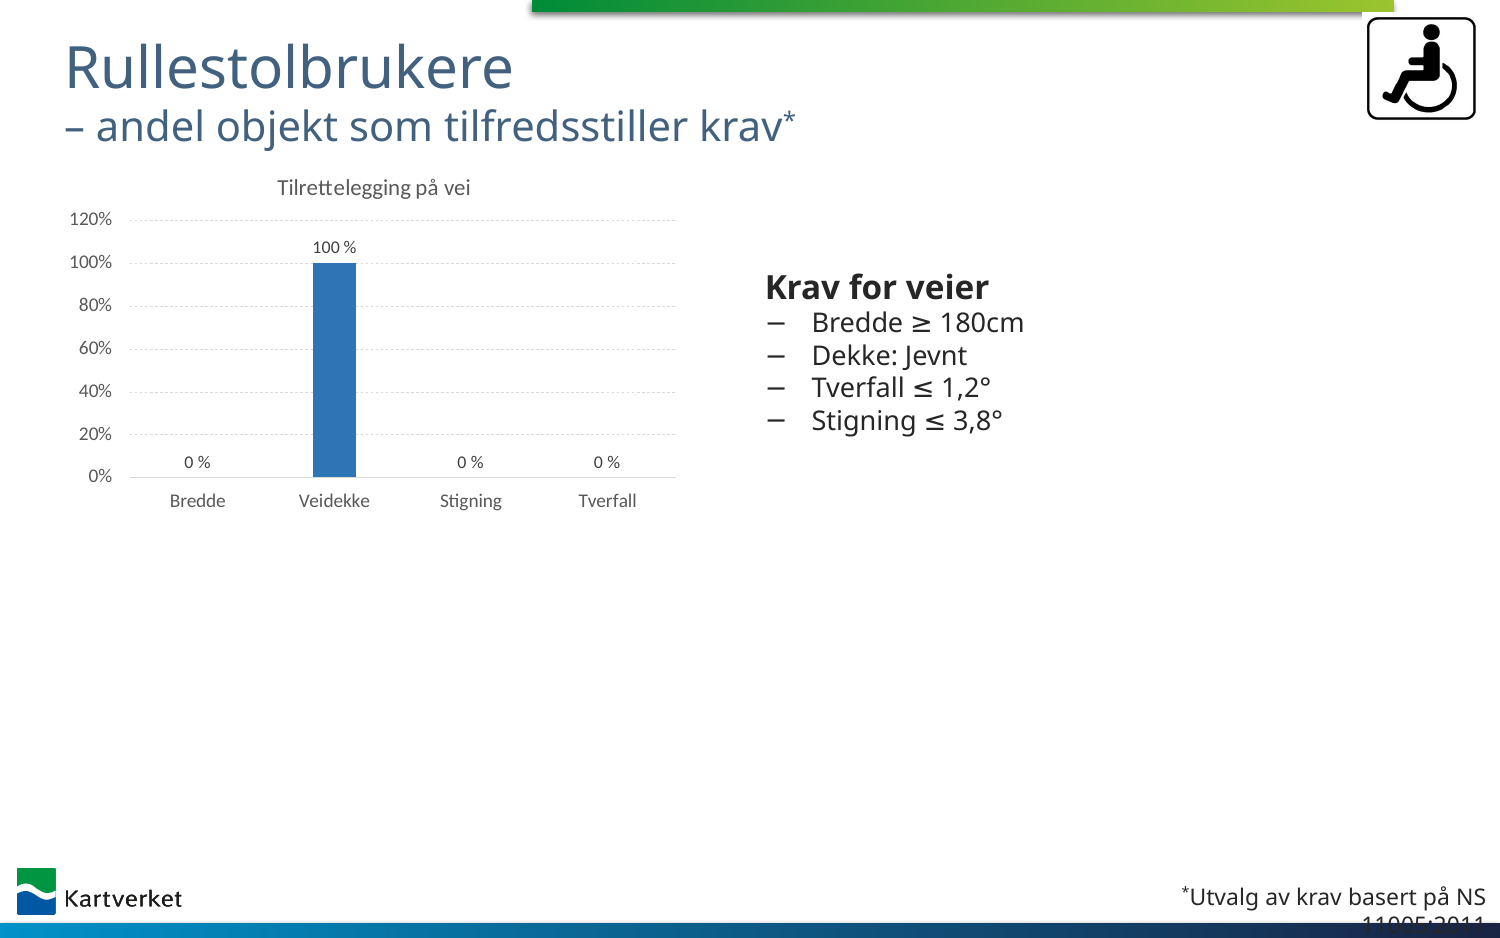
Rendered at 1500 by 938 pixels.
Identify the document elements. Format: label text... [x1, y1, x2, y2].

picture [62, 166, 687, 519]
picture [1362, 12, 1481, 126]
text_box *Utvalg av krav basert på NS 11005:2011 [1068, 873, 1500, 938]
text_box Krav for veier Bredde ≥ 180cm Dekke: Jevnt Tverfall ≤ 1,2° Stigning ≤ 3,8° [750, 258, 1234, 444]
text_box Rullestolbrukere – andel objekt som tilfredsstiller krav* [49, 25, 1431, 158]
